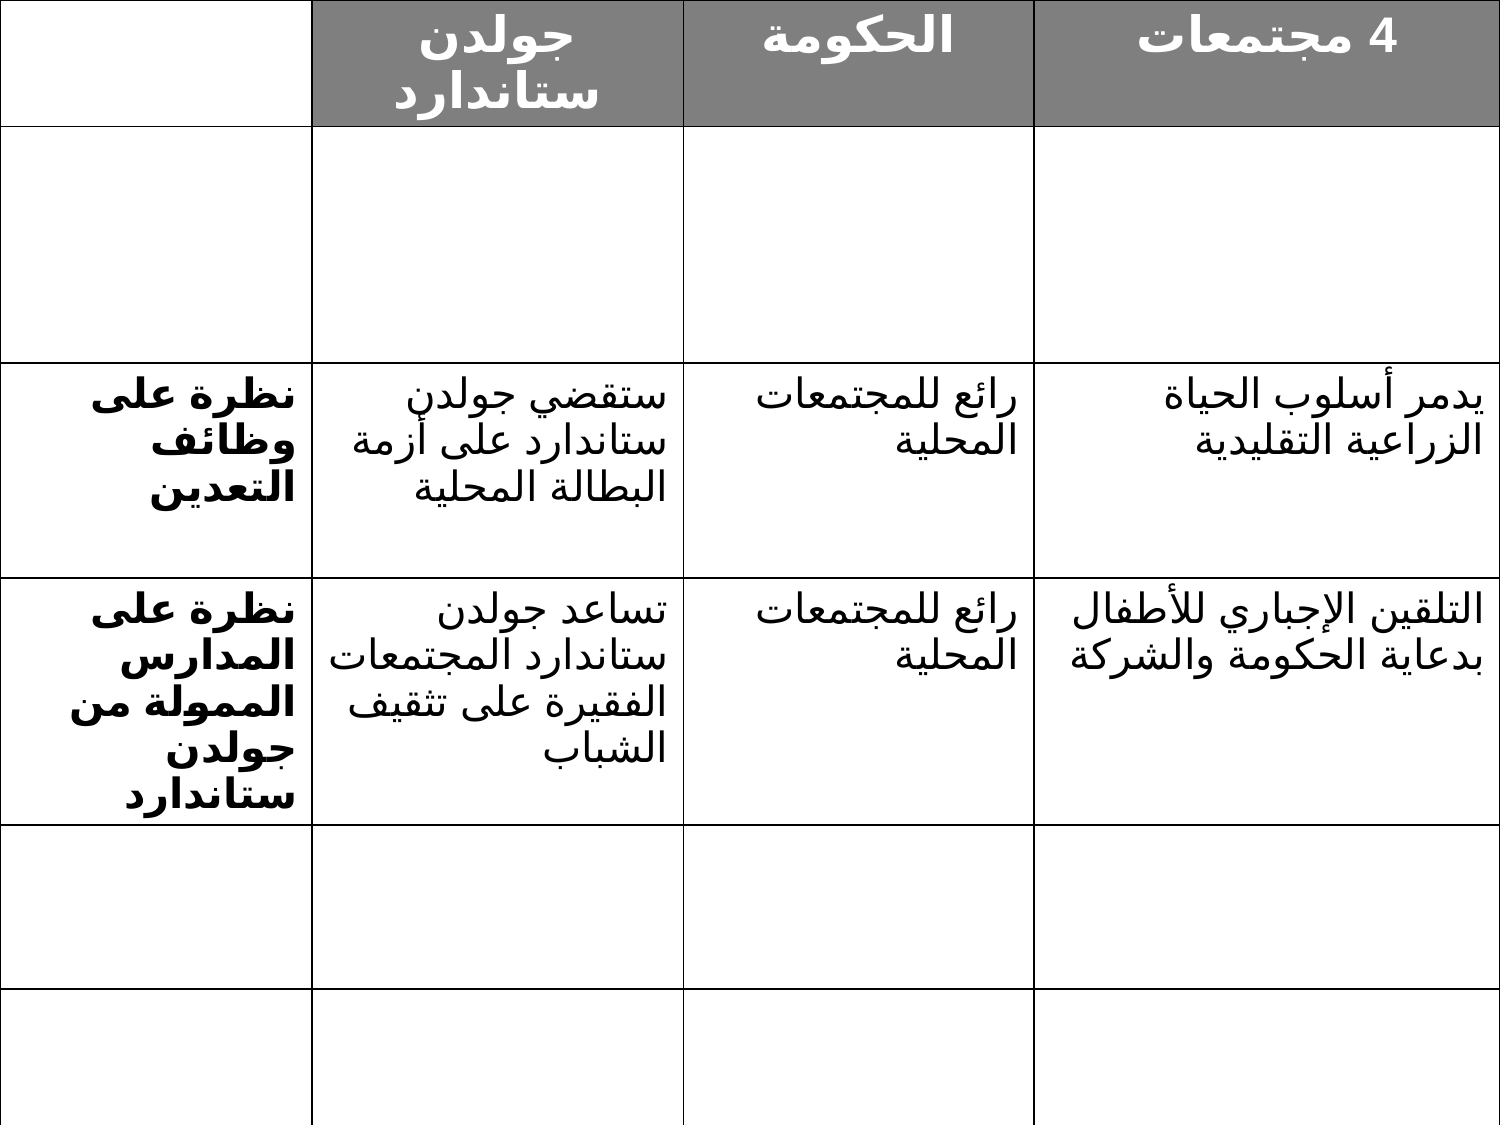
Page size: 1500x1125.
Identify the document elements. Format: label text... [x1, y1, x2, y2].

table_header الحكومة [684, 1, 1033, 126]
table_cell [1035, 127, 1499, 362]
table_cell نظرة على المدارس الممولة من جولدن ستاندارد [1, 579, 311, 824]
table_header 4 مجتمعات [1035, 1, 1499, 126]
table_header [1, 1, 311, 126]
table_cell [313, 826, 683, 988]
table_cell تساعد جولدن ستاندارد المجتمعات الفقيرة على تثقيف الشباب [313, 579, 683, 824]
table_cell [1, 127, 311, 362]
table_cell [313, 127, 683, 362]
table_cell [1, 990, 311, 1125]
table_cell [684, 990, 1033, 1125]
table_cell نظرة على وظائف التعدين [1, 364, 311, 577]
table_cell التلقين الإجباري للأطفال بدعاية الحكومة والشركة [1035, 579, 1499, 824]
table_cell رائع للمجتمعات المحلية [684, 364, 1033, 577]
table_cell يدمر أسلوب الحياة الزراعية التقليدية [1035, 364, 1499, 577]
table_cell [684, 826, 1033, 988]
table_header جولدن ستاندارد [313, 1, 683, 126]
table_cell رائع للمجتمعات المحلية [684, 579, 1033, 824]
table_cell [1035, 826, 1499, 988]
table_cell [1035, 990, 1499, 1125]
table_cell [684, 127, 1033, 362]
table_cell ستقضي جولدن ستاندارد على أزمة البطالة المحلية [313, 364, 683, 577]
table_cell [1, 826, 311, 988]
table_cell [313, 990, 683, 1125]
